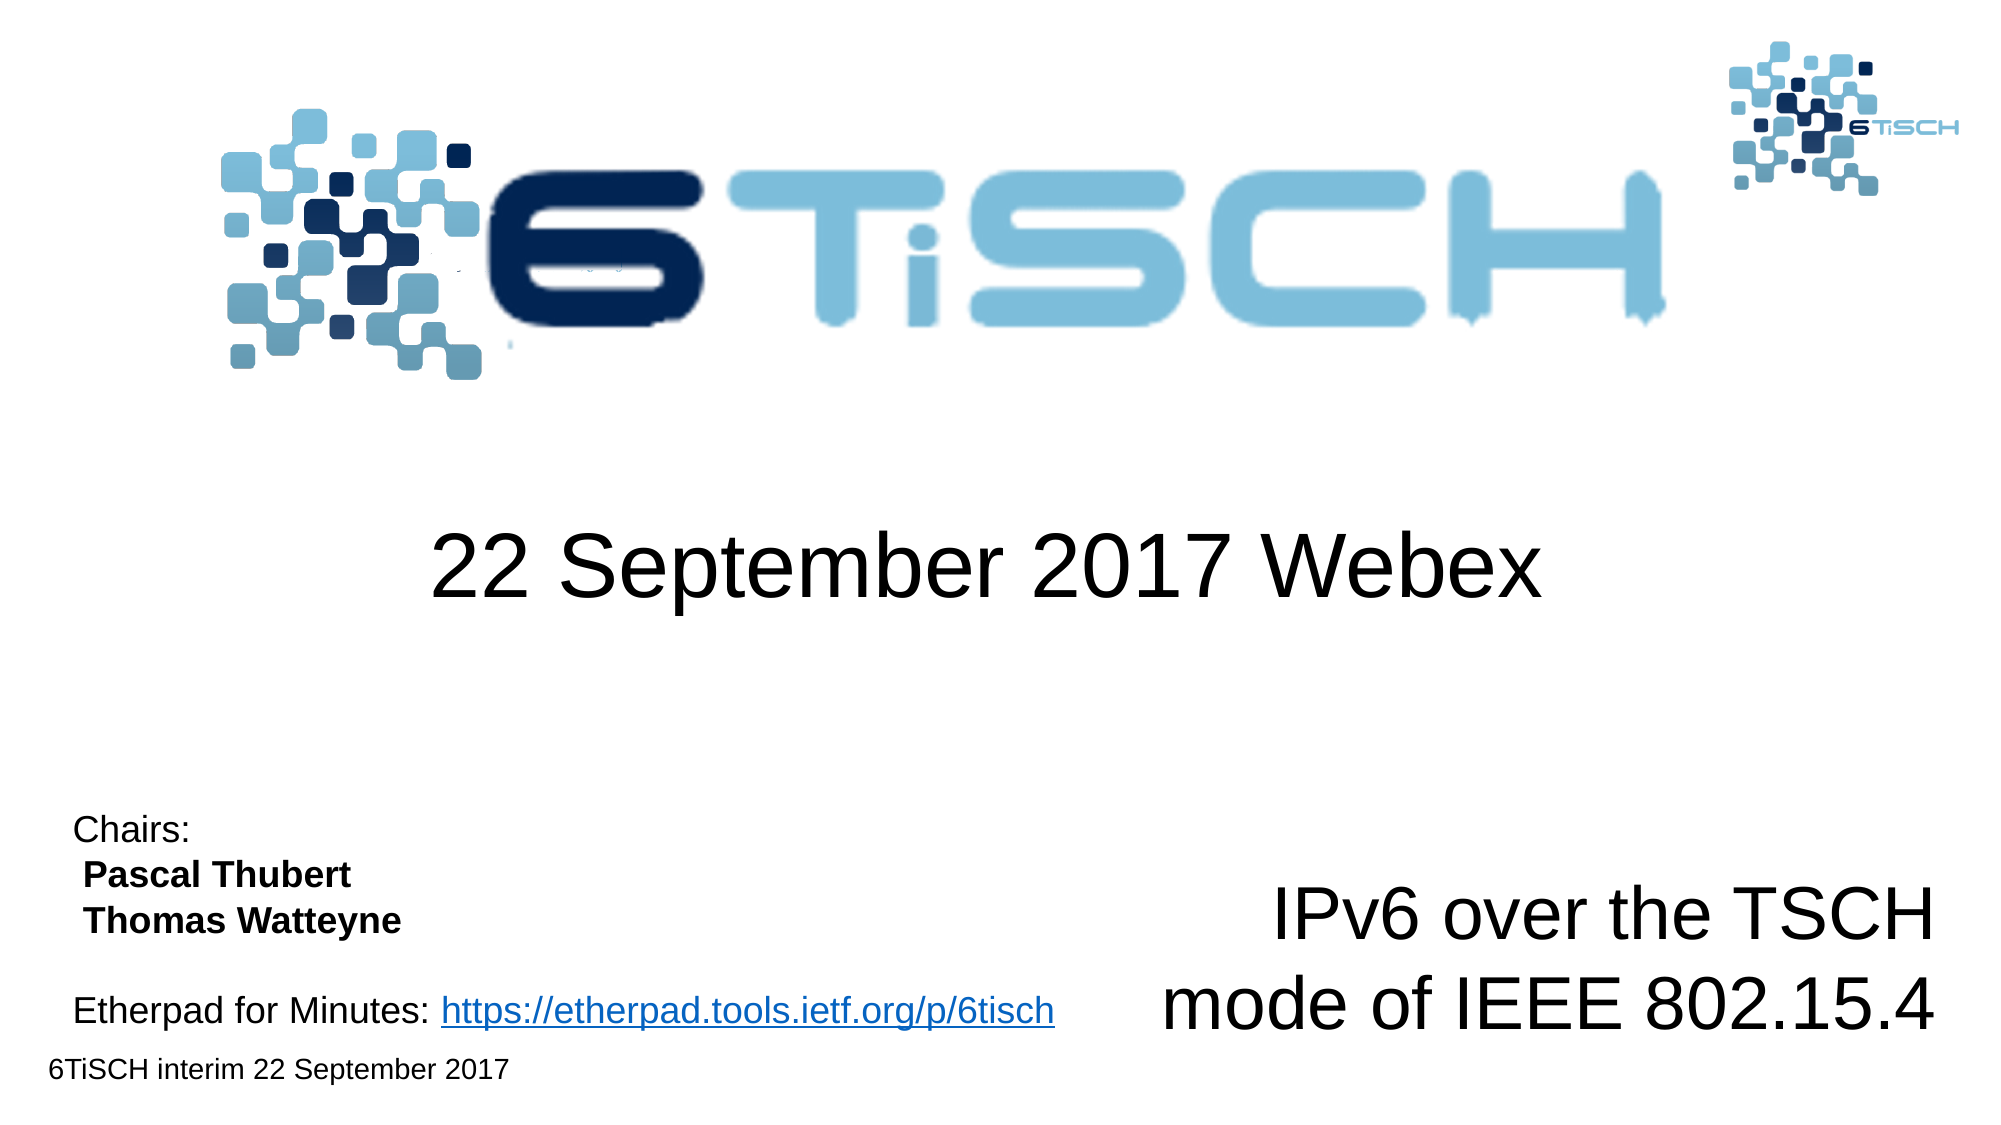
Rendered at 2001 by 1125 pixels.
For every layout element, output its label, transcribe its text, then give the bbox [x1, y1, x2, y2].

picture [1725, 37, 1963, 200]
picture [213, 101, 1703, 387]
text_box 22 September 2017 Webex [349, 439, 1625, 681]
text_box Chairs: Pascal Thubert Thomas Watteyne Etherpad for Minutes: https://etherpad.tools.ietf.org/p/6tisch [57, 805, 1089, 1081]
text_box IPv6 over the TSCH mode of IEEE 802.15.4 [1089, 791, 1952, 1119]
